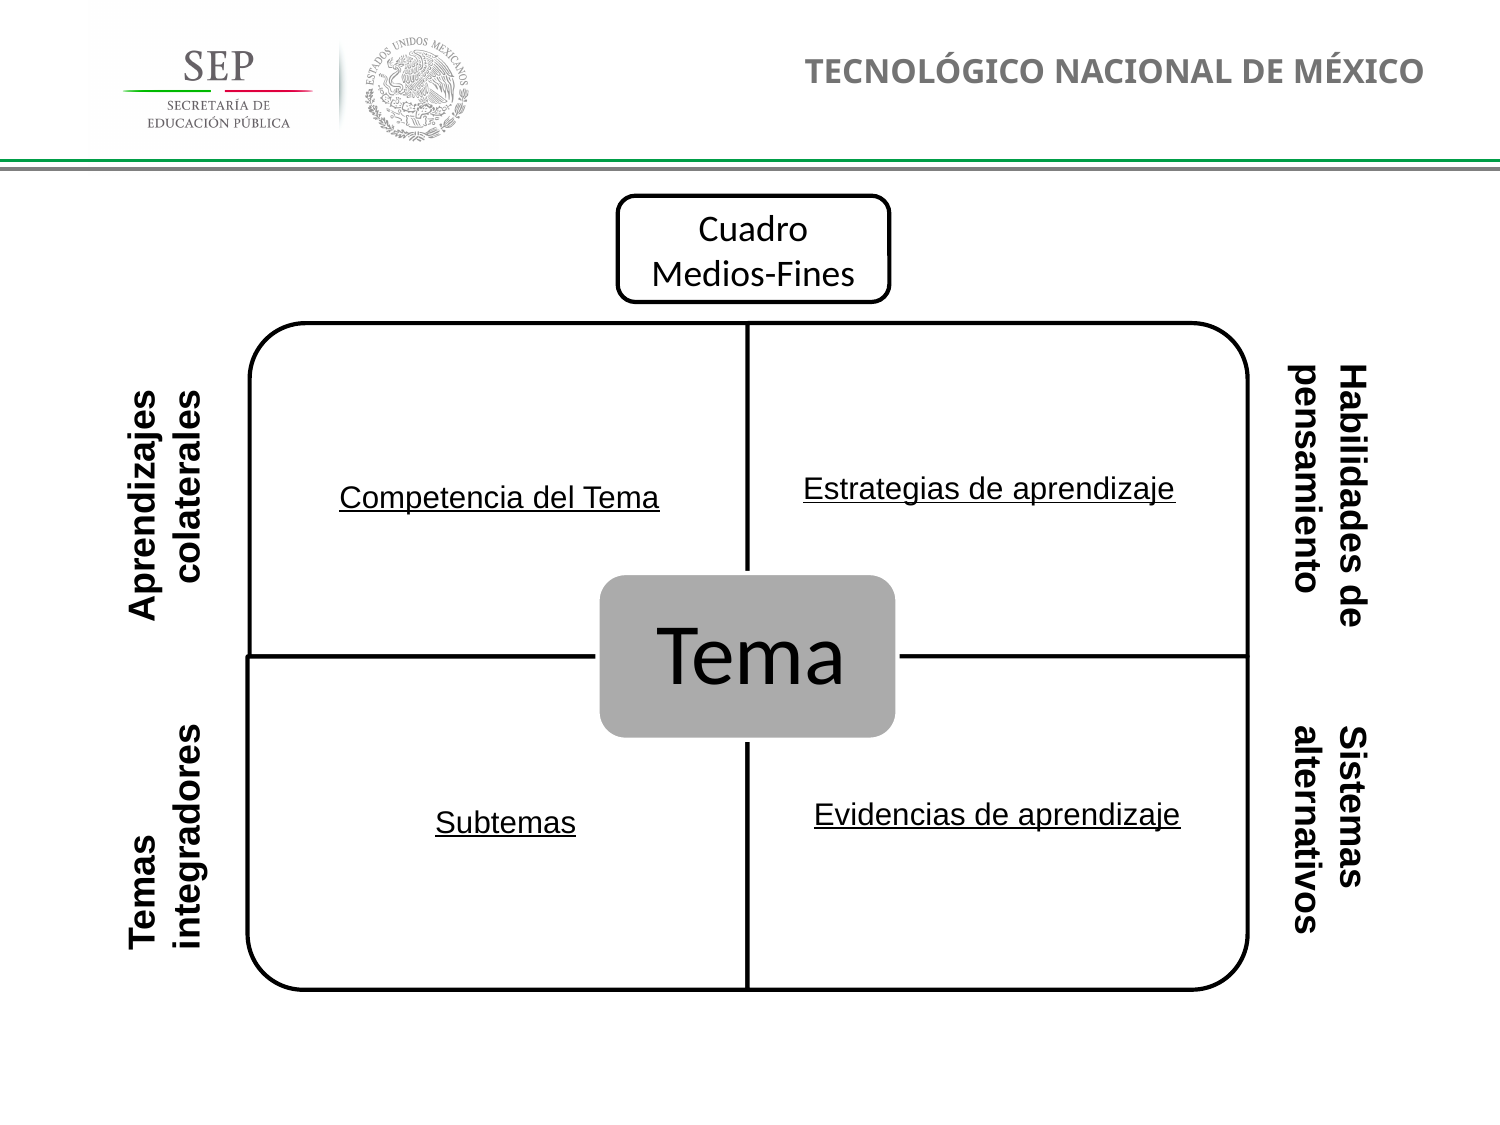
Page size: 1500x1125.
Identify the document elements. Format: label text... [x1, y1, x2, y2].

text_box TECNOLÓGICO NACIONAL DE MÉXICO [702, 42, 1449, 112]
picture [88, 0, 499, 160]
picture [88, 162, 499, 168]
picture [88, 170, 499, 177]
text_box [109, 195, 1386, 990]
